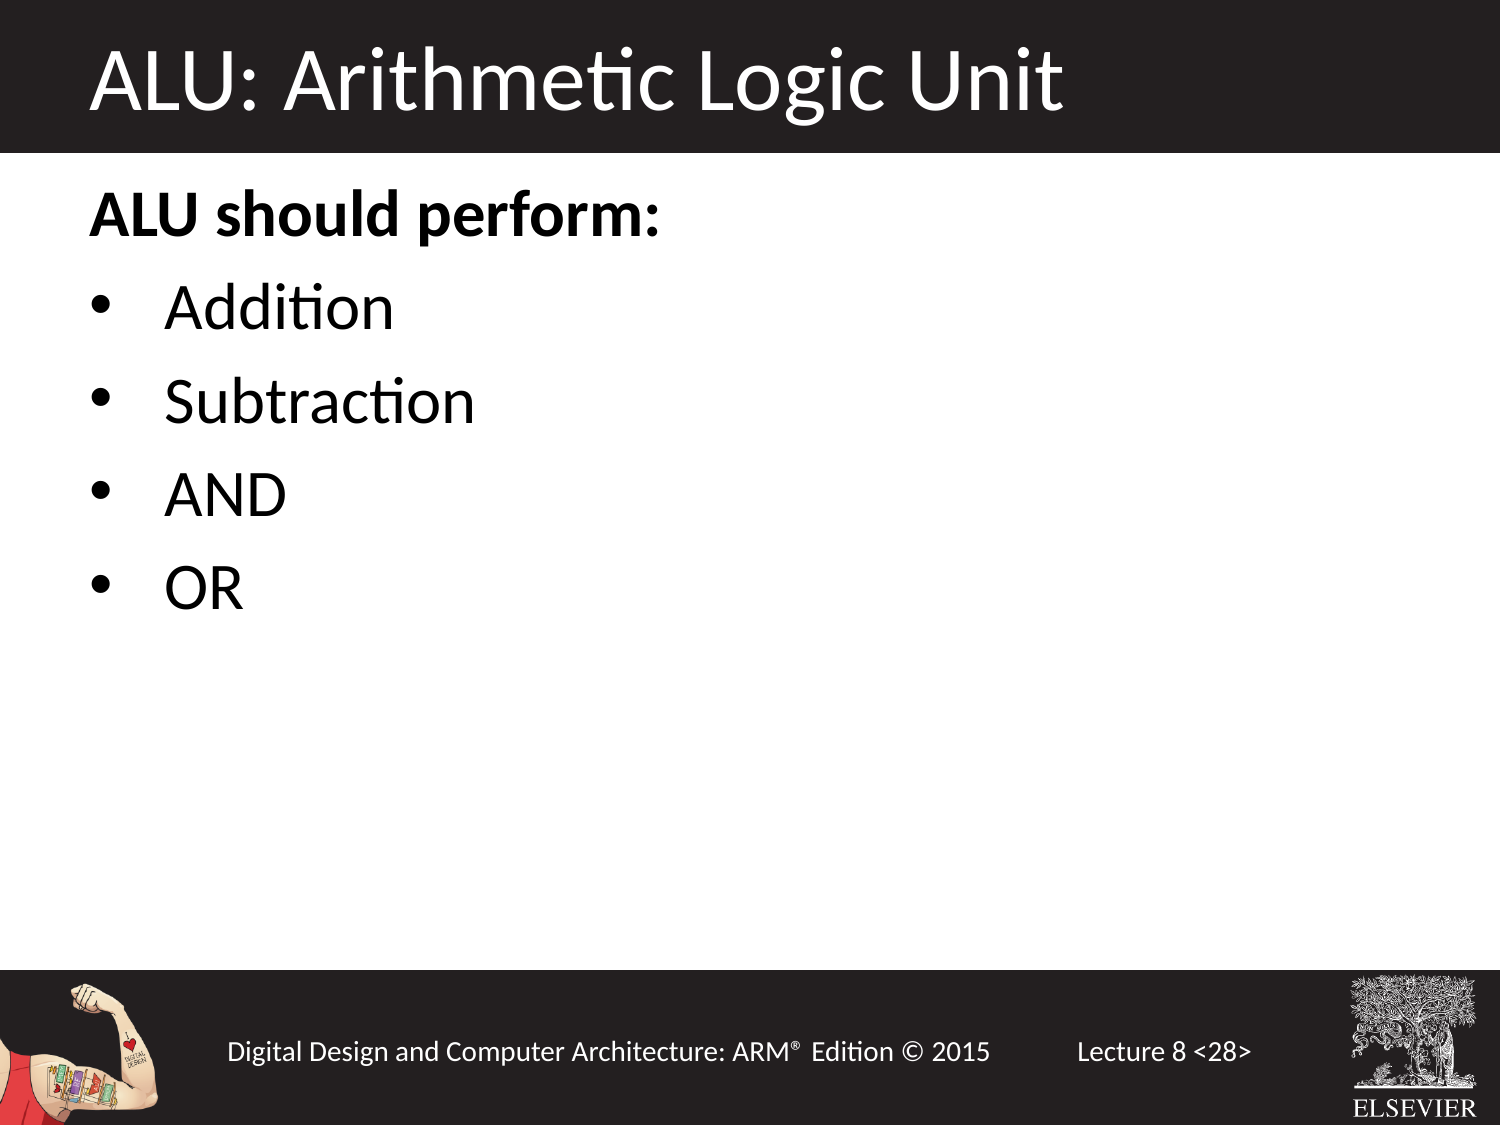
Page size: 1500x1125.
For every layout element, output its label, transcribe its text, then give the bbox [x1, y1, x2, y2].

text_box ALU: Arithmetic Logic Unit [75, 11, 1375, 136]
picture [0, 979, 163, 1125]
text_box ALU should perform: Addition Subtraction AND OR [74, 162, 1488, 1013]
picture [1350, 1013, 1477, 1117]
